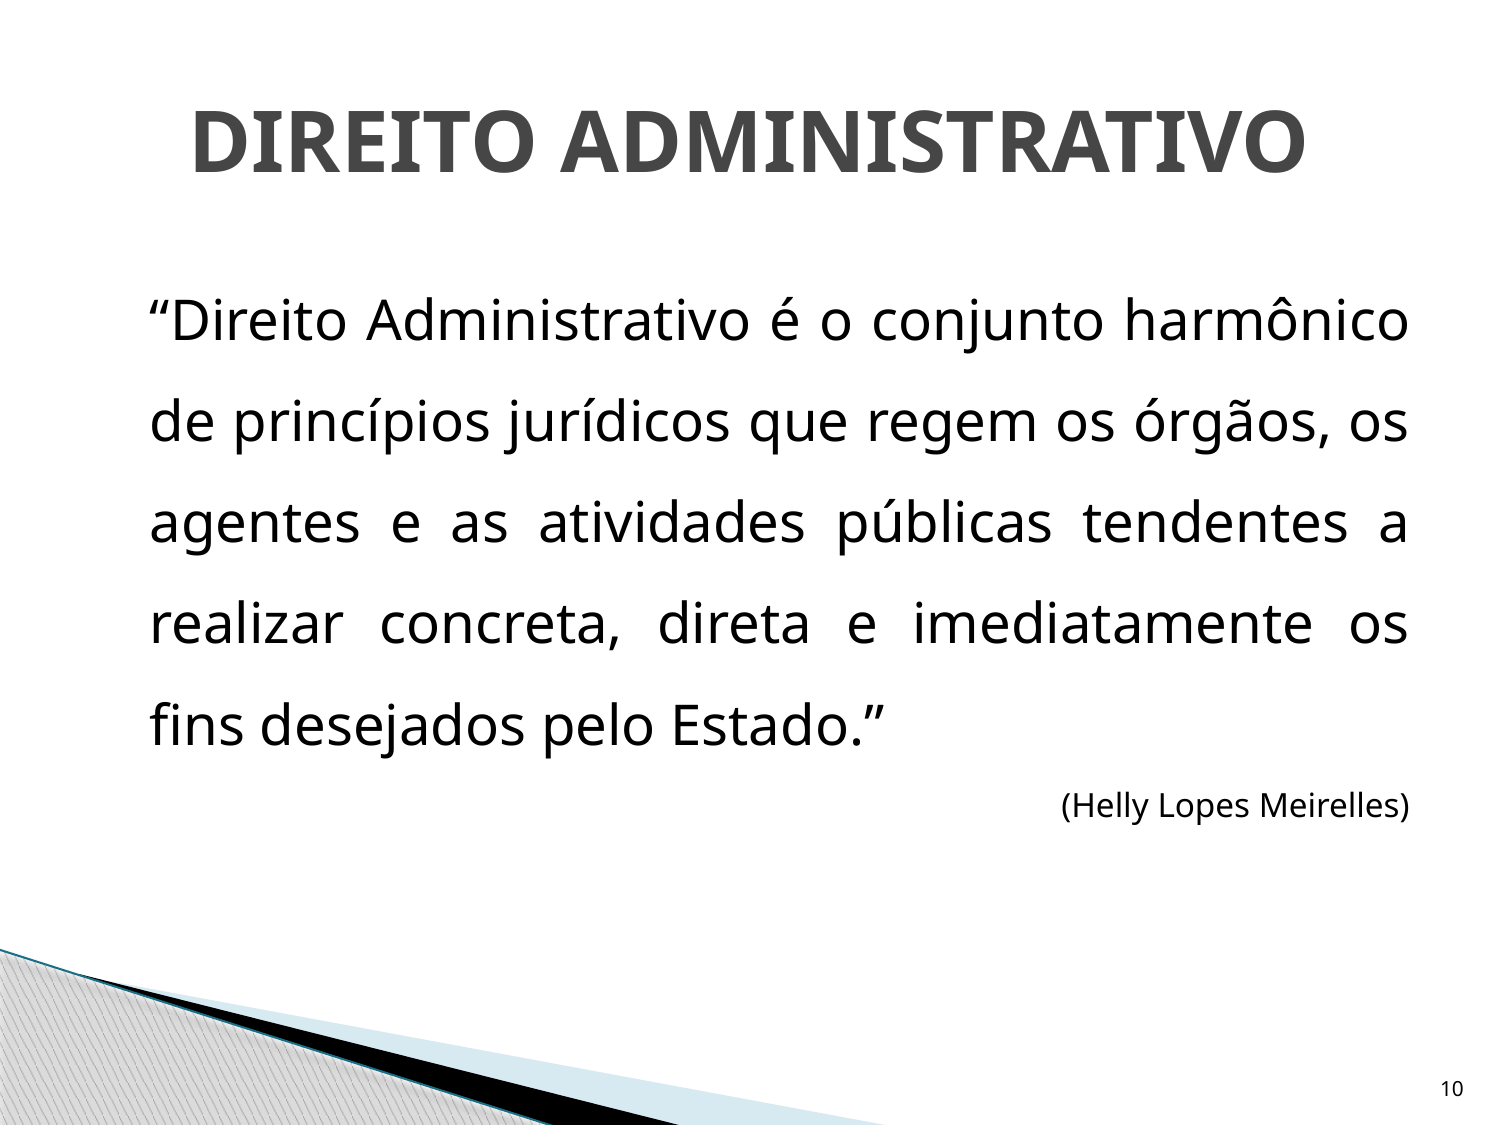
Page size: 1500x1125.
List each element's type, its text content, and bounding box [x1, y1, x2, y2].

title DIREITO ADMINISTRATIVO [75, 45, 1425, 233]
slide_number 10 [1418, 1051, 1479, 1112]
list “Direito Administrativo é o conjunto harmônico de princípios jurídicos que regem os órgãos, os agentes e as atividades públicas tendentes a realizar concreta, direta e imediatamente os fins desejados pelo Estado.” (Helly Lopes Meirelles) [75, 243, 1425, 986]
